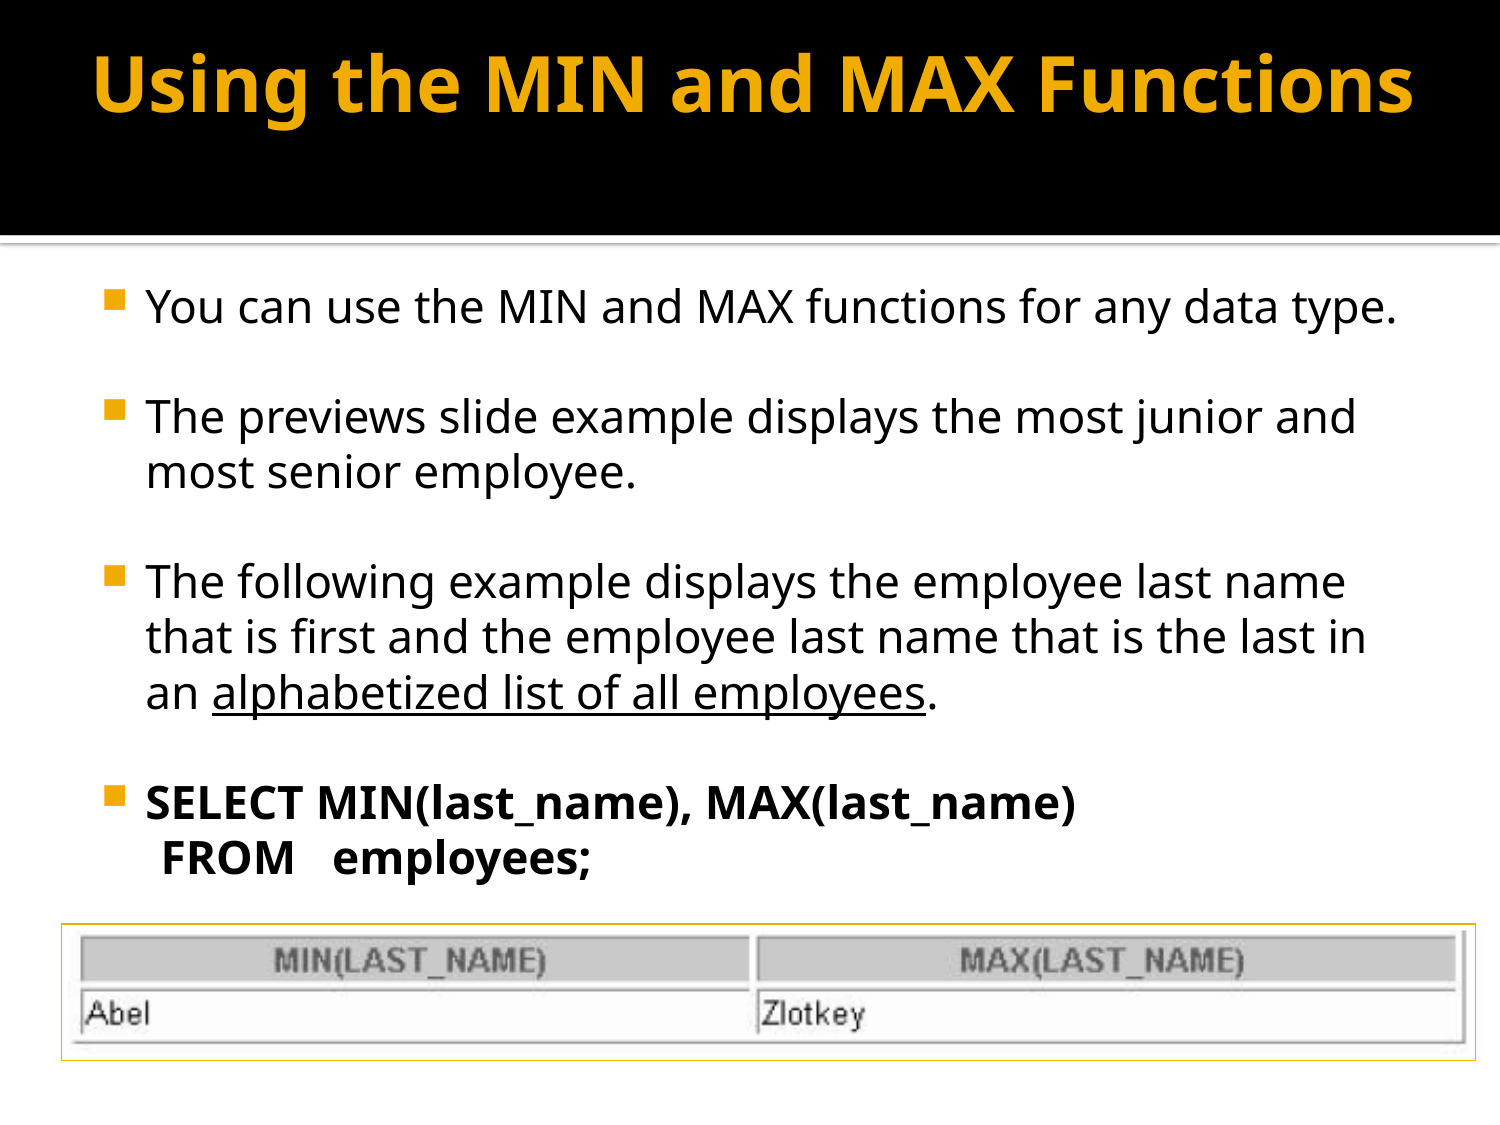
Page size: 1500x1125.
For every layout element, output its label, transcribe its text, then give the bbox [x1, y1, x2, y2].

picture [62, 924, 1475, 1060]
title Using the MIN and MAX Functions [75, 25, 1425, 231]
list You can use the MIN and MAX functions for any data type. The previews slide example displays the most junior and most senior employee. The following example displays the employee last name that is first and the employee last name that is the last in an alphabetized list of all employees. SELECT MIN(last_name), MAX(last_name) FROM employees; [74, 262, 1426, 913]
